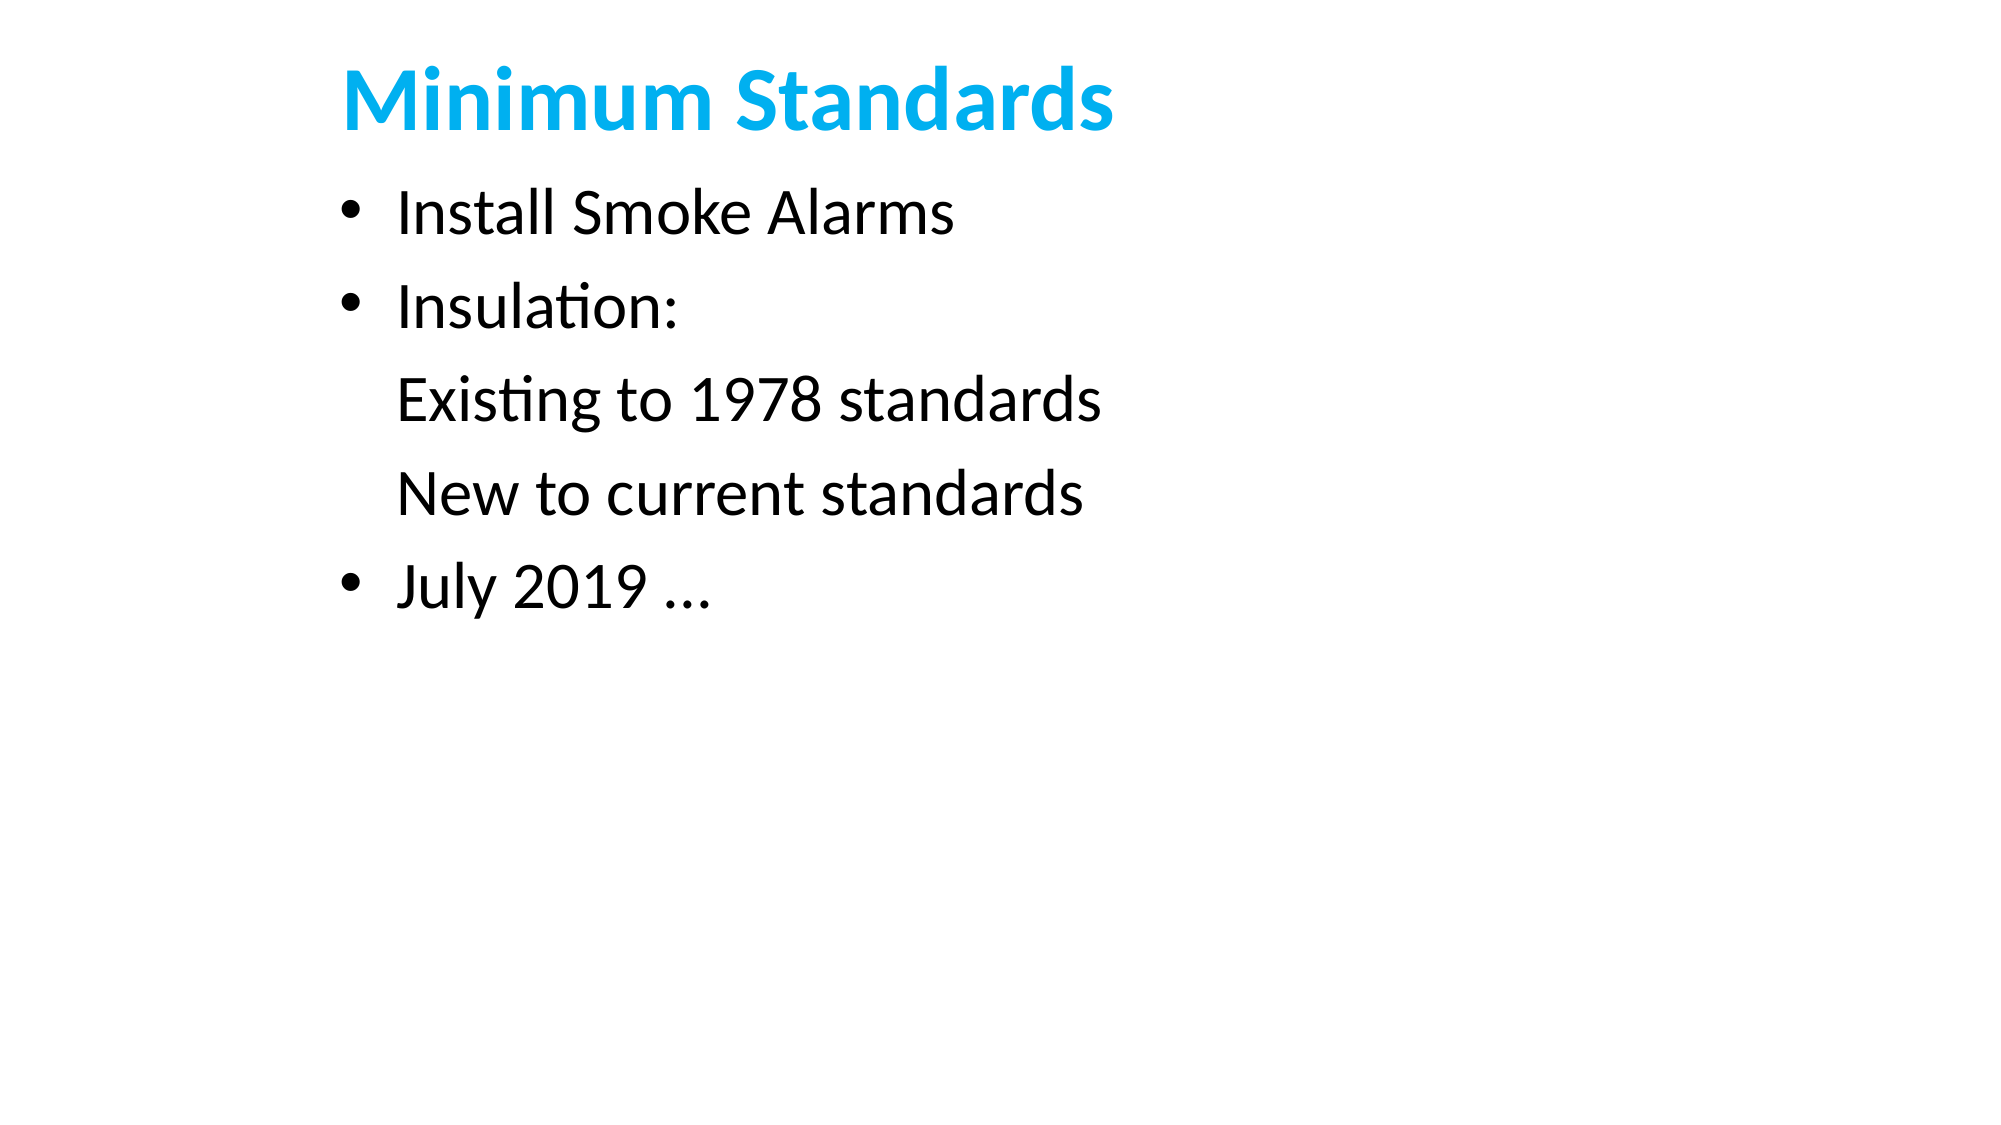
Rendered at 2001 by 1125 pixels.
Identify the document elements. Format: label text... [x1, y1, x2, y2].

list Install Smoke Alarms Insulation: Existing to 1978 standards New to current standards July 2019 ... [324, 160, 1675, 1005]
title Minimum Standards [326, 0, 1677, 188]
